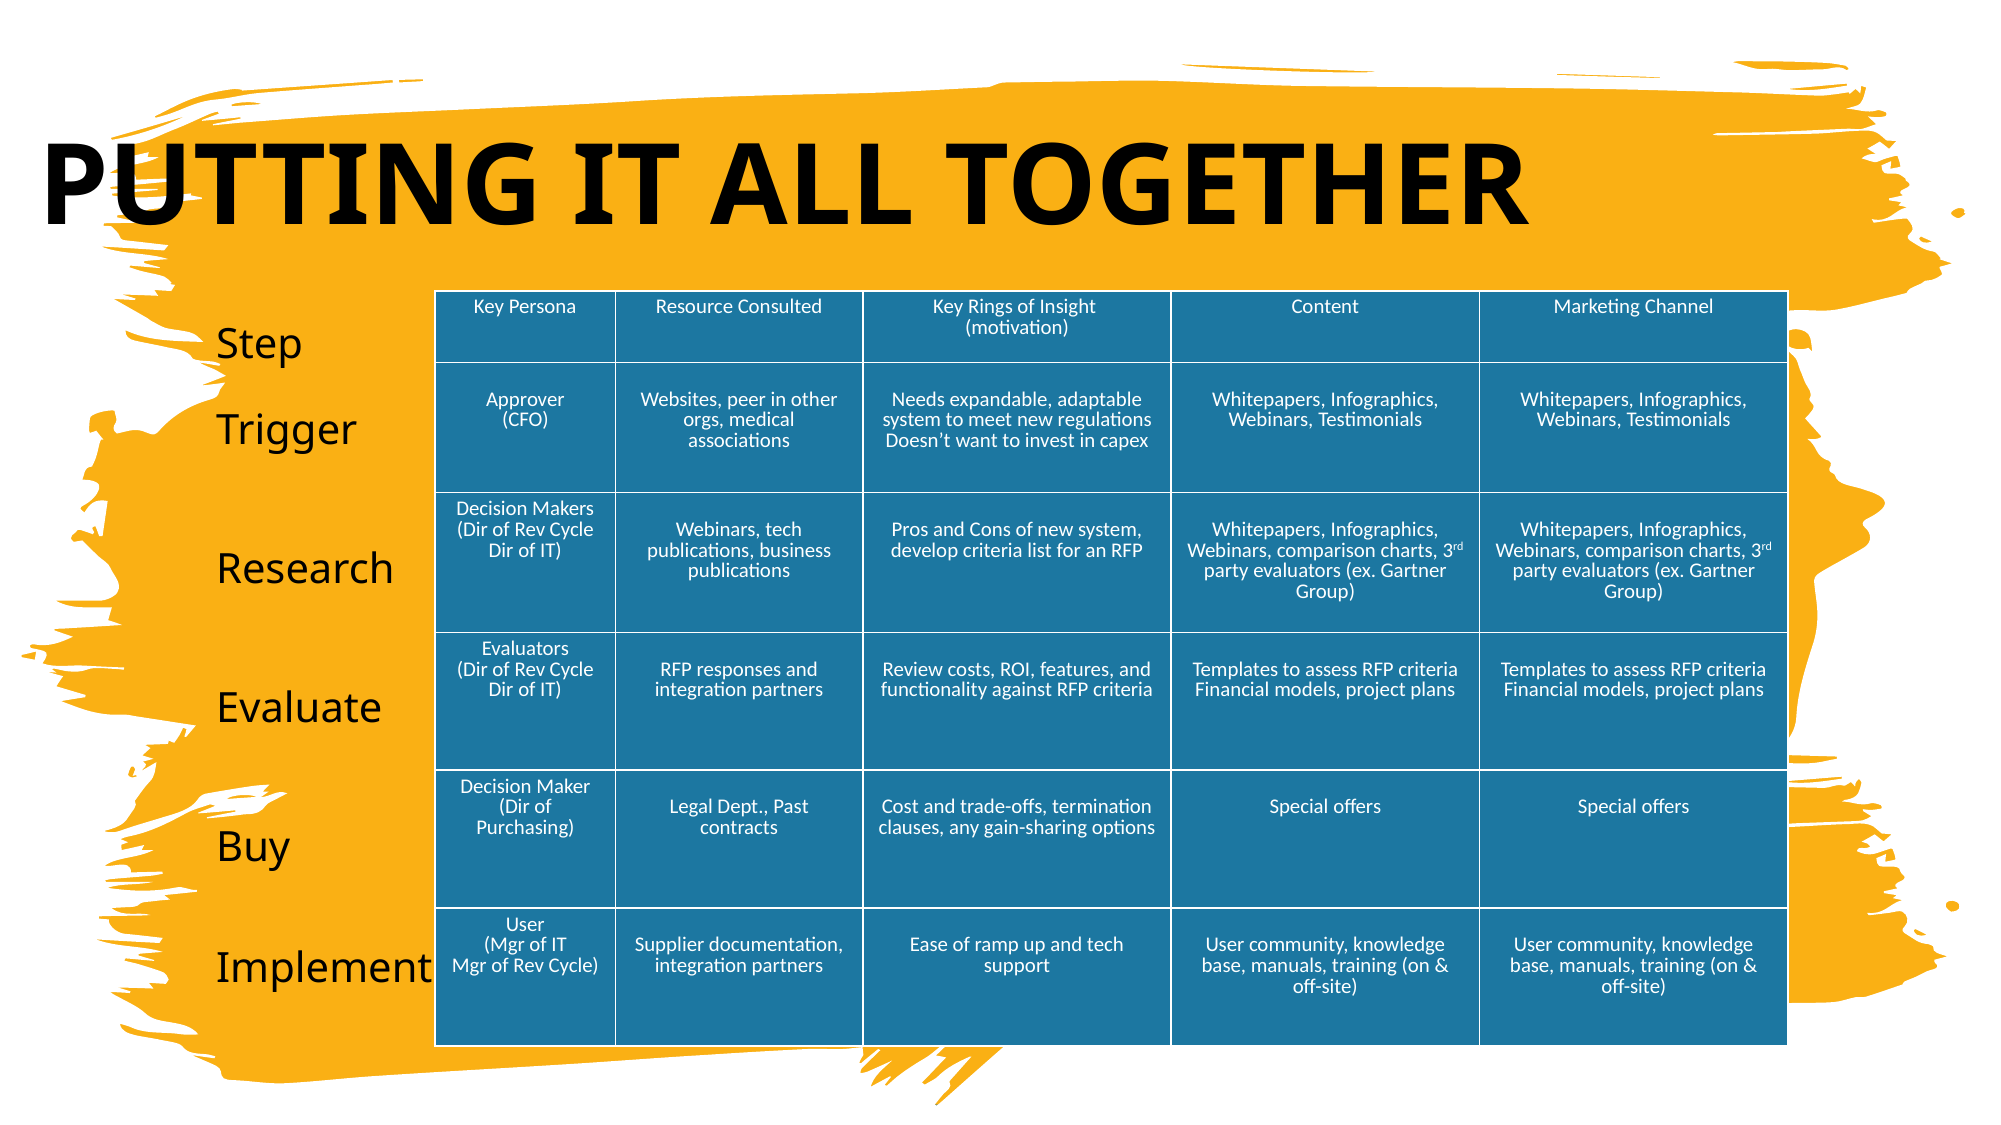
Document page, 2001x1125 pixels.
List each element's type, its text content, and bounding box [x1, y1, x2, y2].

text_box Buy [201, 812, 465, 877]
table_cell User community, knowledge base, manuals, training (on & off-site) [1480, 909, 1787, 1045]
table_cell Whitepapers, Infographics, Webinars, Testimonials [1172, 363, 1479, 492]
table_cell User community, knowledge base, manuals, training (on & off-site) [1172, 909, 1479, 1045]
table_cell Approver (CFO) [436, 363, 615, 492]
text_box Research [201, 534, 465, 600]
table_cell Whitepapers, Infographics, Webinars, comparison charts, 3rd party evaluators (ex. Gartner Group) [1172, 493, 1479, 632]
text_box [0, 0, 2000, 1125]
table_cell Evaluators (Dir of Rev Cycle Dir of IT) [436, 633, 615, 769]
table_cell RFP responses and integration partners [616, 633, 862, 769]
table_header Resource Consulted [616, 292, 862, 362]
table_cell Legal Dept., Past contracts [616, 771, 862, 907]
table_cell Webinars, tech publications, business publications [616, 493, 862, 632]
table_cell Needs expandable, adaptable system to meet new regulations Doesn’t want to invest in capex [864, 363, 1170, 492]
table_cell Whitepapers, Infographics, Webinars, comparison charts, 3rd party evaluators (ex. Gartner Group) [1480, 493, 1787, 632]
table_cell Ease of ramp up and tech support [864, 909, 1170, 1045]
table_header Key Persona [436, 292, 615, 362]
table_cell Special offers [1480, 771, 1787, 907]
table_cell Supplier documentation, integration partners [616, 909, 862, 1045]
table_header Content [1172, 292, 1479, 362]
table_cell Pros and Cons of new system, develop criteria list for an RFP [864, 493, 1170, 632]
table_cell Special offers [1172, 771, 1479, 907]
table_cell Templates to assess RFP criteria Financial models, project plans [1480, 633, 1787, 769]
table_cell Websites, peer in other orgs, medical associations [616, 363, 862, 492]
text_box Step [201, 309, 434, 374]
table_header Marketing Channel [1480, 292, 1787, 362]
table_cell Templates to assess RFP criteria Financial models, project plans [1172, 633, 1479, 769]
text_box Trigger [201, 395, 465, 461]
table_cell Decision Maker (Dir of Purchasing) [436, 771, 615, 907]
table_cell Decision Makers (Dir of Rev Cycle Dir of IT) [436, 493, 615, 632]
text_box Implement [201, 933, 465, 998]
table_cell User (Mgr of IT Mgr of Rev Cycle) [436, 909, 615, 1045]
table_cell Review costs, ROI, features, and functionality against RFP criteria [864, 633, 1170, 769]
text_box Evaluate [201, 673, 465, 739]
table_cell Whitepapers, Infographics, Webinars, Testimonials [1480, 363, 1787, 492]
table_cell Cost and trade-offs, termination clauses, any gain-sharing options [864, 771, 1170, 907]
text_box PUTTING IT ALL TOGETHER [23, 135, 1861, 202]
table_header Key Rings of Insight (motivation) [864, 292, 1170, 362]
